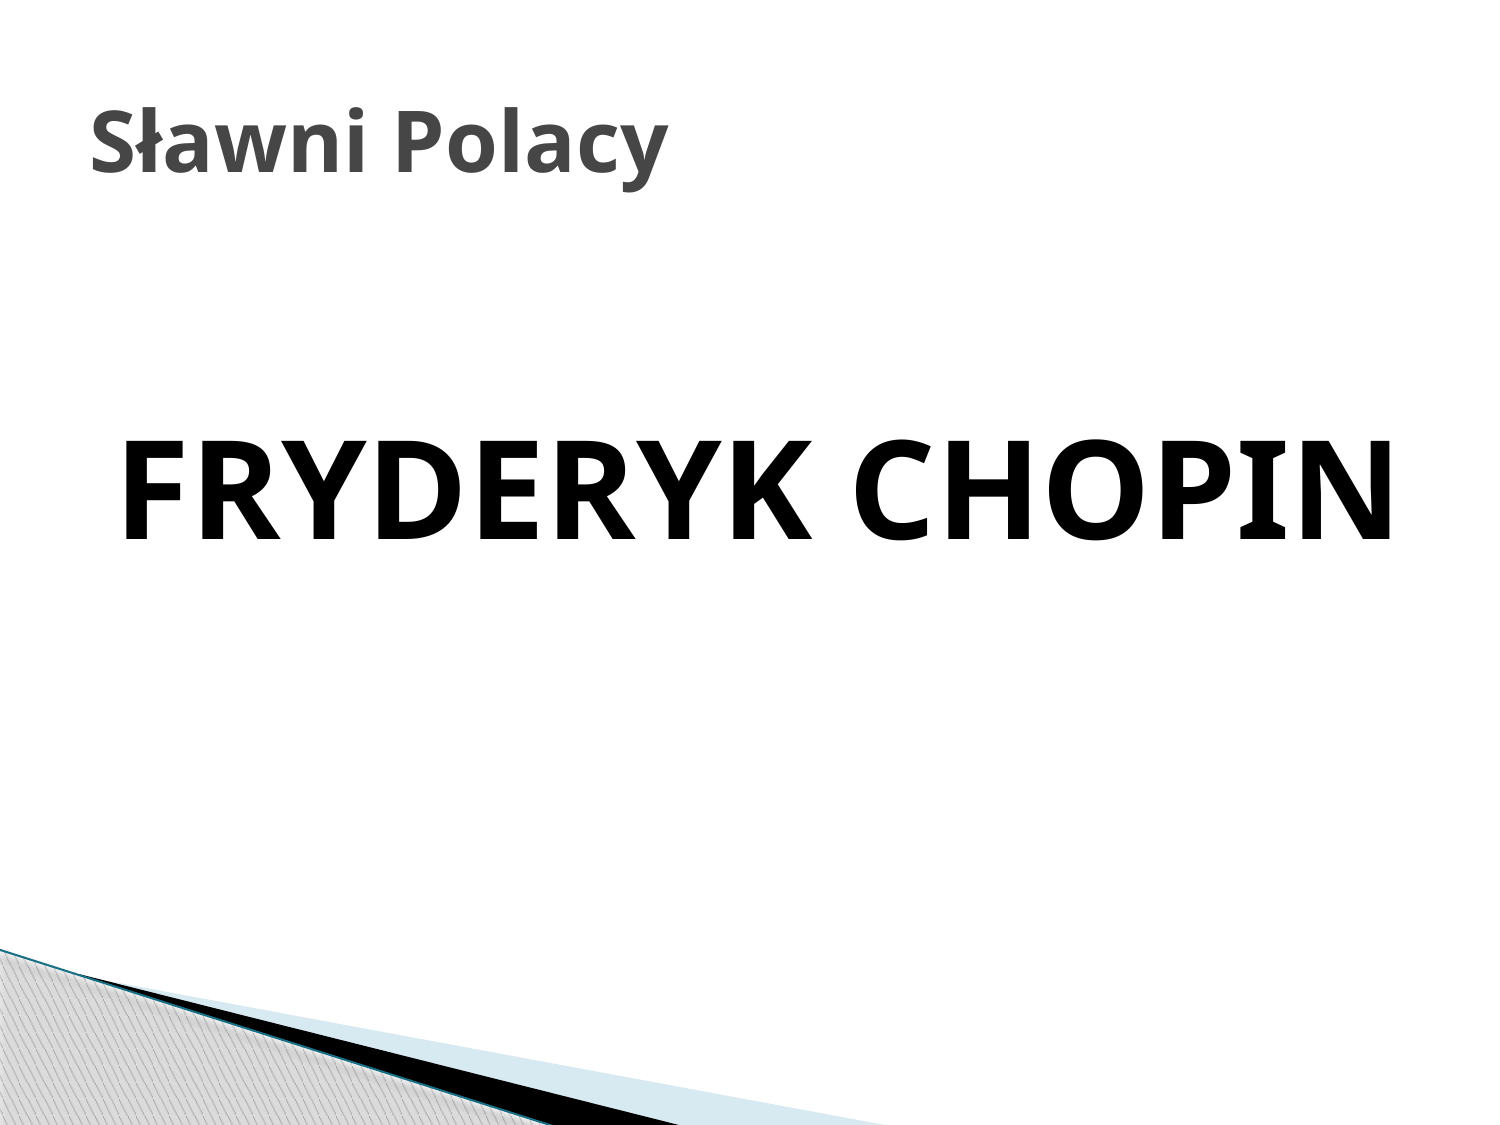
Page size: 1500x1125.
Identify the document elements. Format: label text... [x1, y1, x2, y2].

list FRYDERYK CHOPIN [75, 243, 1425, 986]
title Sławni Polacy [75, 45, 1425, 233]
